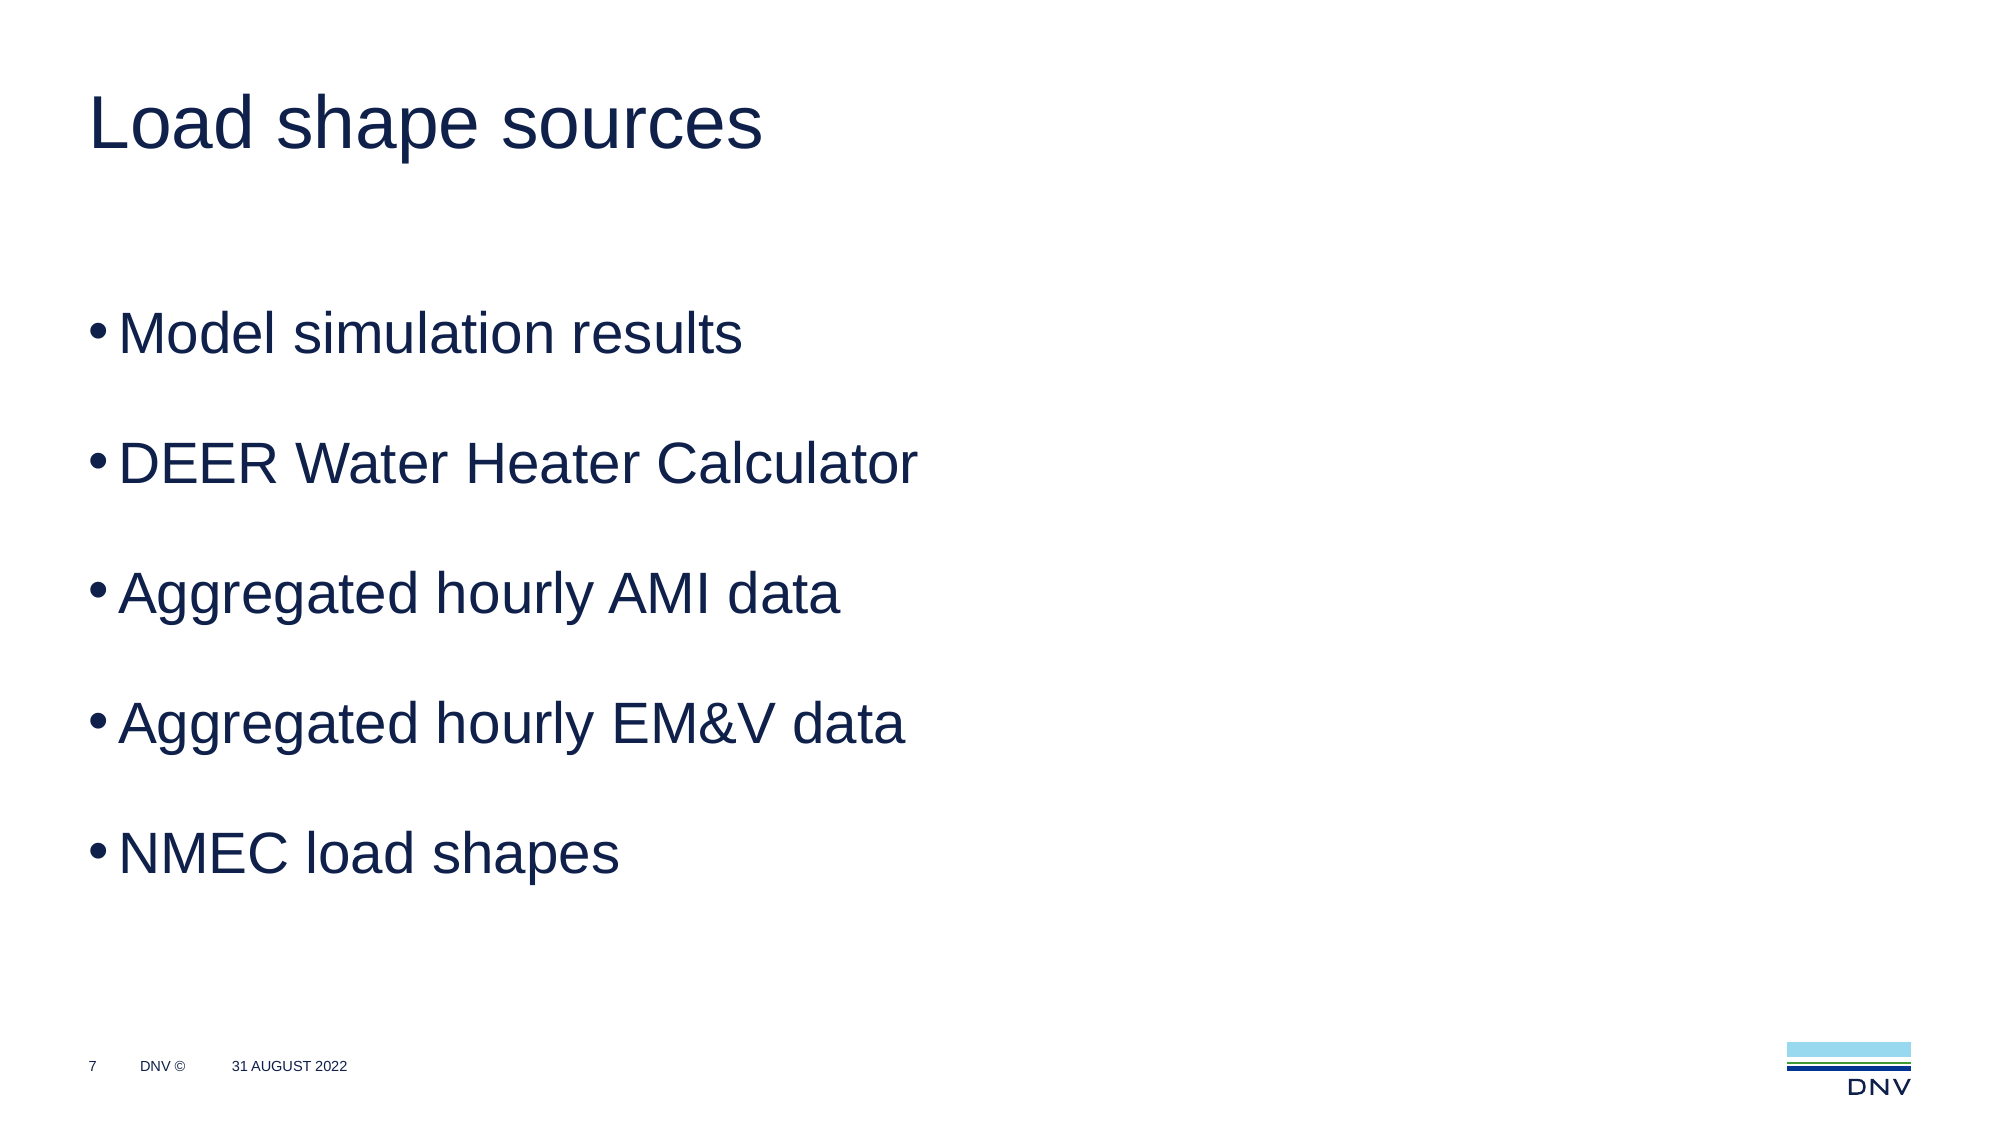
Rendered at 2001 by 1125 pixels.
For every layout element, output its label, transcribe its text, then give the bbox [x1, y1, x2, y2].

title Load shape sources [88, 88, 1912, 243]
list Model simulation results DEER Water Heater Calculator Aggregated hourly AMI data Aggregated hourly EM&V data NMEC load shapes [88, 260, 1912, 969]
slide_number 7 [88, 1056, 133, 1082]
